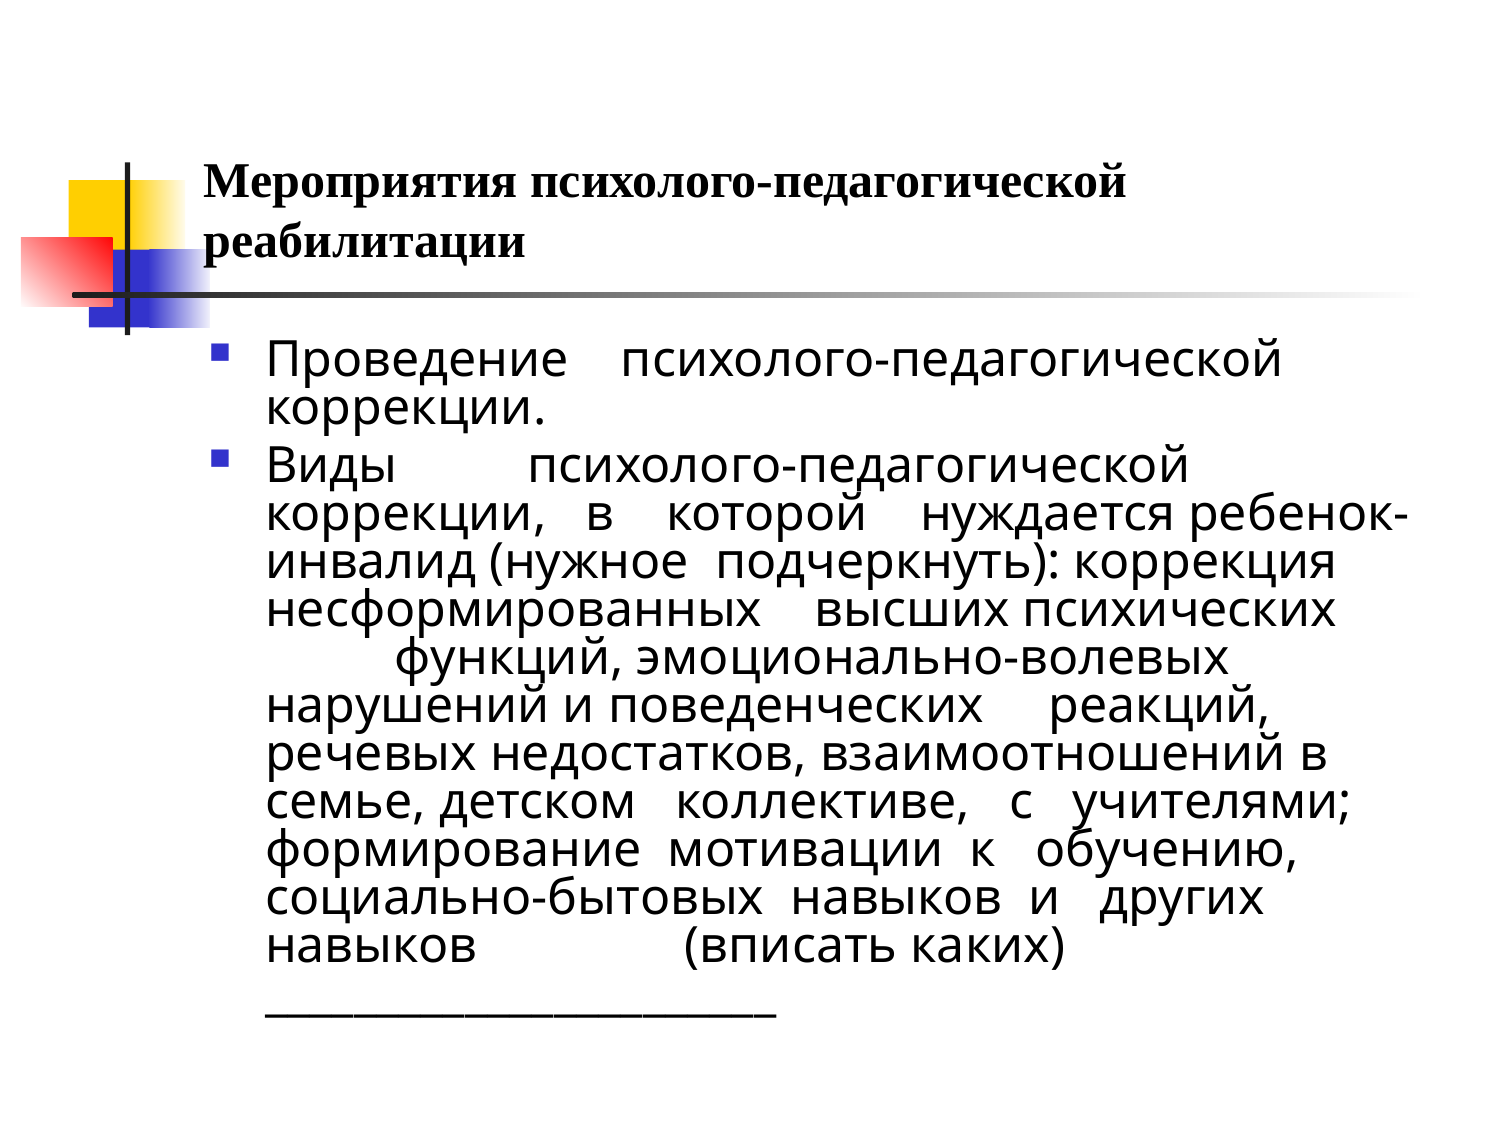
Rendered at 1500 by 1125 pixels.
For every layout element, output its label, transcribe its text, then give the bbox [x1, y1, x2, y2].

title Мероприятия психолого-педагогической реабилитации [188, 34, 1468, 276]
list Проведение психолого-педагогической коррекции. Виды психолого-педагогической коррекции, в которой нуждается ребенок-инвалид (нужное подчеркнуть): коррекция несформированных высших психических функций, эмоционально-волевых нарушений и поведенческих реакций, речевых недостатков, взаимоотношений в семье, детском коллективе, с учителями; формирование мотивации к обучению, социально-бытовых навыков и других навыков (вписать каких) _______________________ [193, 330, 1470, 1007]
